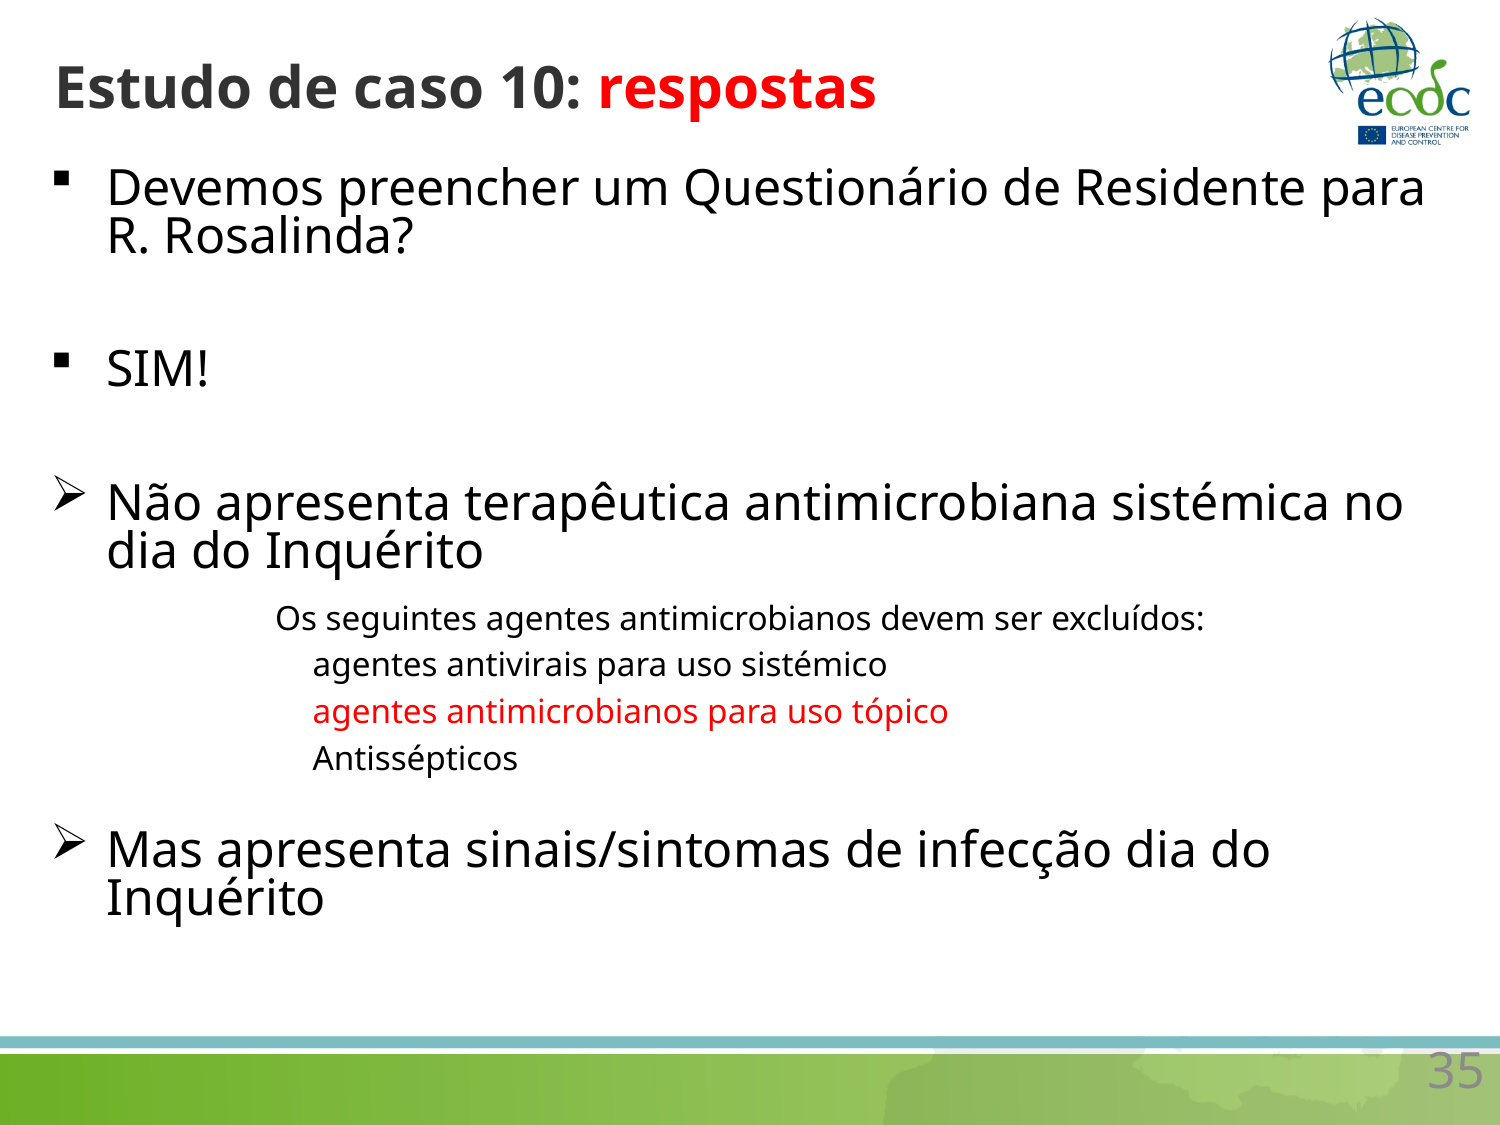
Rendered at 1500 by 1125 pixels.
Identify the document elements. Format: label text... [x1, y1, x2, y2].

picture [0, 1036, 1500, 1125]
list Devemos preencher um Questionário de Residente para R. Rosalinda? SIM! Não apresenta terapêutica antimicrobiana sistémica no dia do Inquérito Os seguintes agentes antimicrobianos devem ser excluídos: agentes antivirais para uso sistémico agentes antimicrobianos para uso tópico Antissépticos Mas apresenta sinais/sintomas de infecção dia do Inquérito [49, 166, 1450, 1015]
picture [1328, 17, 1473, 148]
slide_number 35 [1149, 1042, 1500, 1103]
title Estudo de caso 10: respostas [54, 58, 1405, 152]
